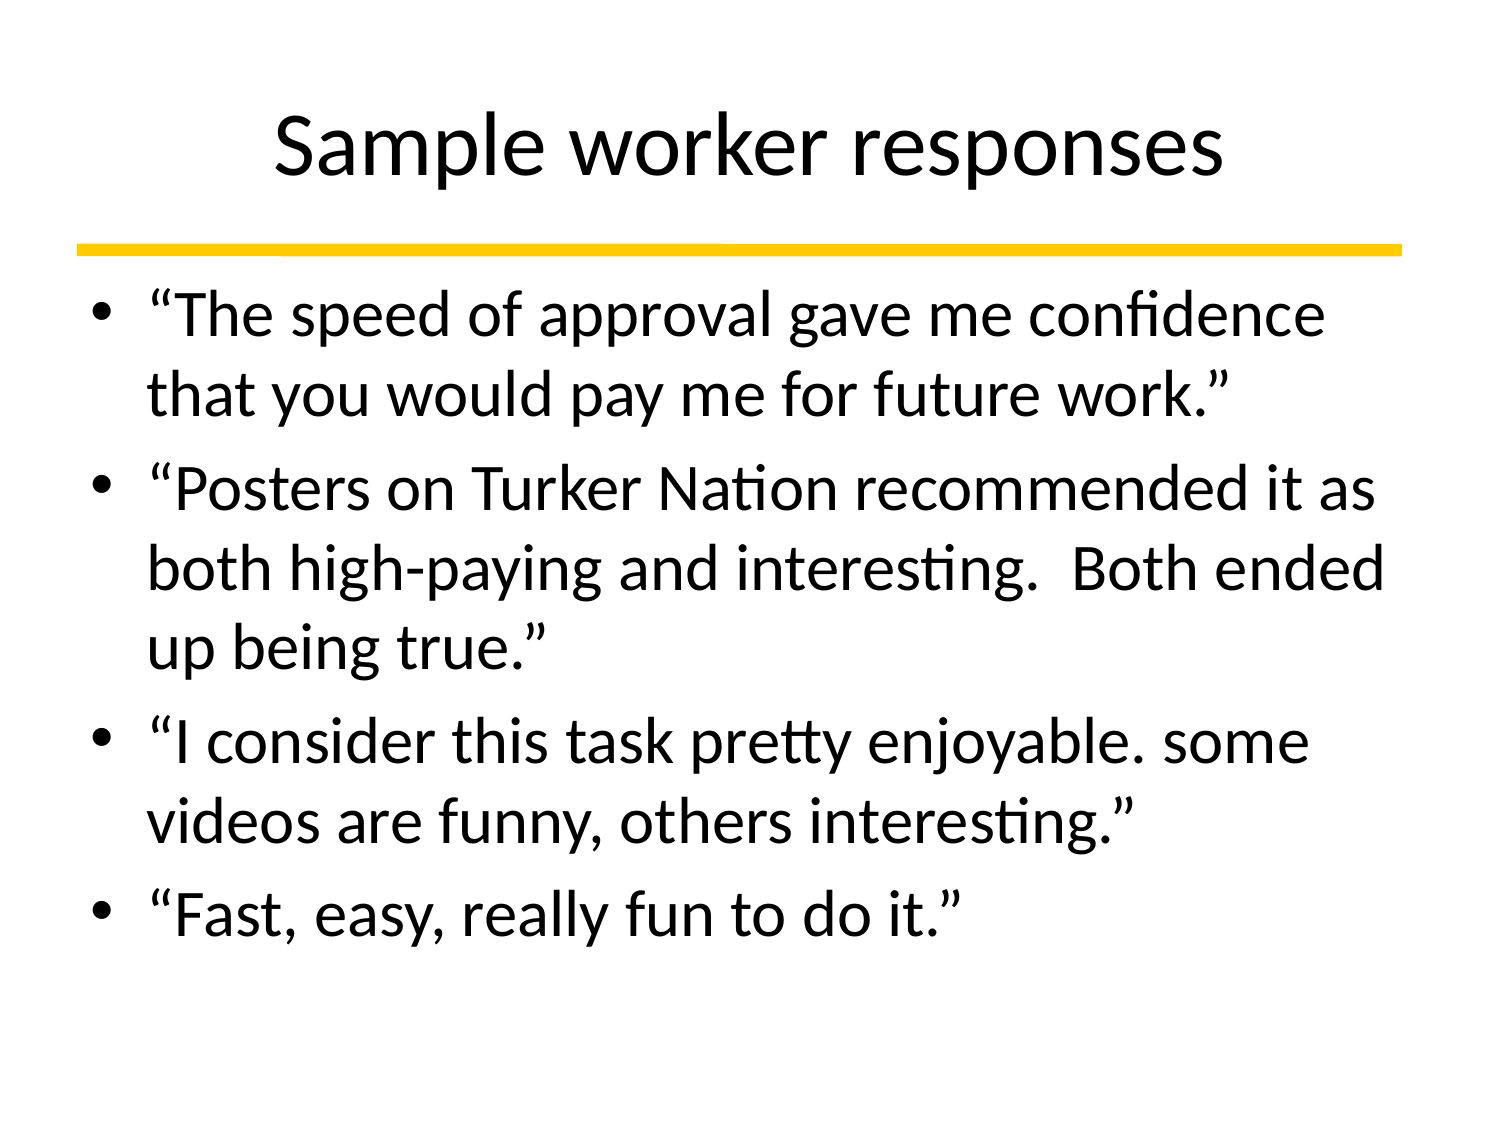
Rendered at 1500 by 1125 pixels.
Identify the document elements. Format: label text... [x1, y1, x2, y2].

title Sample worker responses [75, 45, 1425, 233]
list “The speed of approval gave me confidence that you would pay me for future work.” “Posters on Turker Nation recommended it as both high-paying and interesting. Both ended up being true.” “I consider this task pretty enjoyable. some videos are funny, others interesting.” “Fast, easy, really fun to do it.” [75, 262, 1425, 1005]
